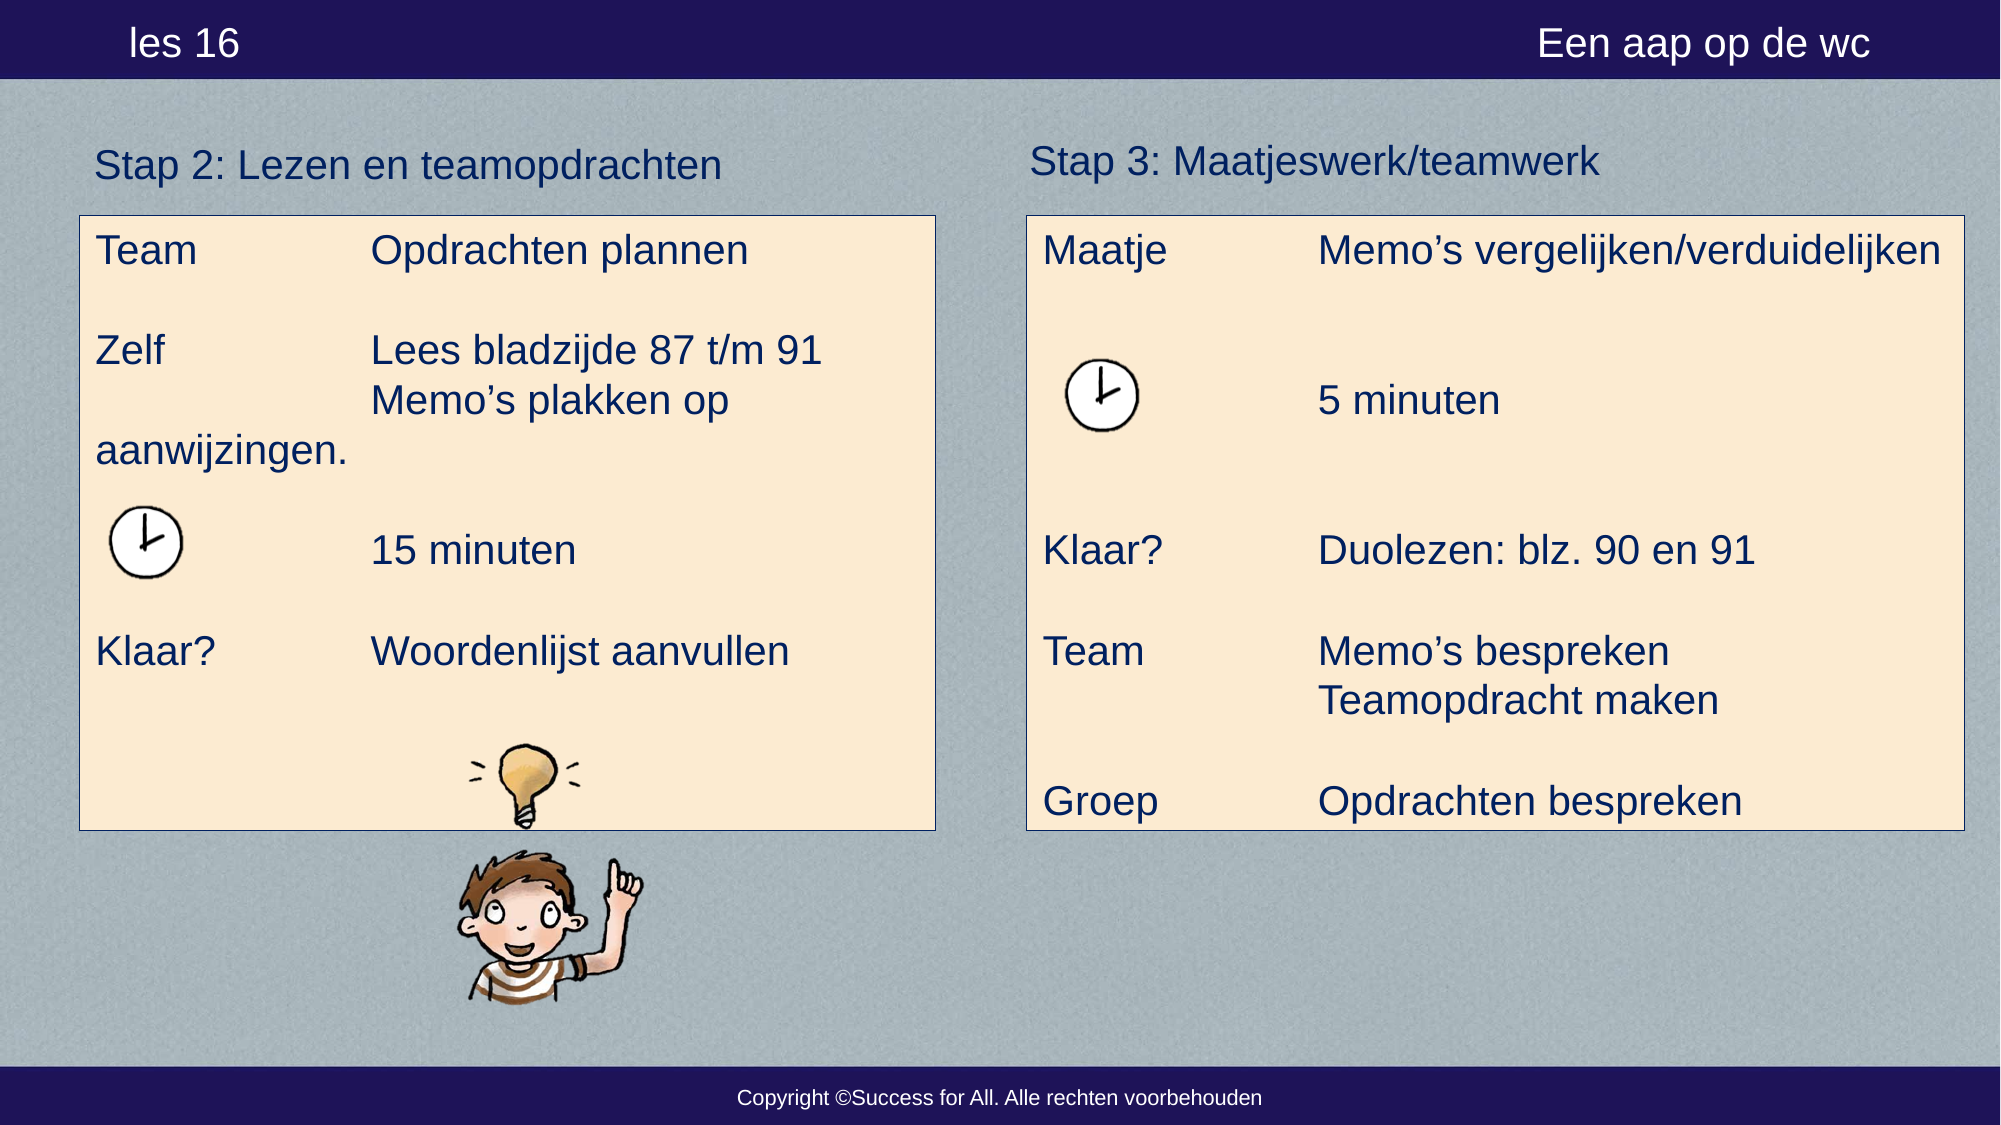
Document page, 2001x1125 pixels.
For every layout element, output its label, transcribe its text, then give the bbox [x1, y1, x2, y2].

text_box les 16 [114, 8, 354, 73]
text_box Stap 2: Lezen en teamopdrachten [79, 130, 881, 195]
text_box Team Opdrachten plannen Zelf Lees bladzijde 87 t/m 91 Memo’s plakken op aanwijzingen. 15 minuten Klaar? Woordenlijst aanvullen [79, 215, 936, 831]
text_box Copyright ©Success for All. Alle rechten voorbehouden [0, 1076, 2000, 1125]
text_box Een aap op de wc [999, 8, 1886, 73]
picture [0, 0, 2001, 1125]
text_box Maatje Memo’s vergelijken/verduidelijken 5 minuten Klaar? Duolezen: blz. 90 en 91 Team Memo’s bespreken Teamopdracht maken Groep Opdrachten bespreken [1026, 215, 1965, 831]
text_box Stap 3: Maatjeswerk/teamwerk [1014, 126, 1871, 192]
